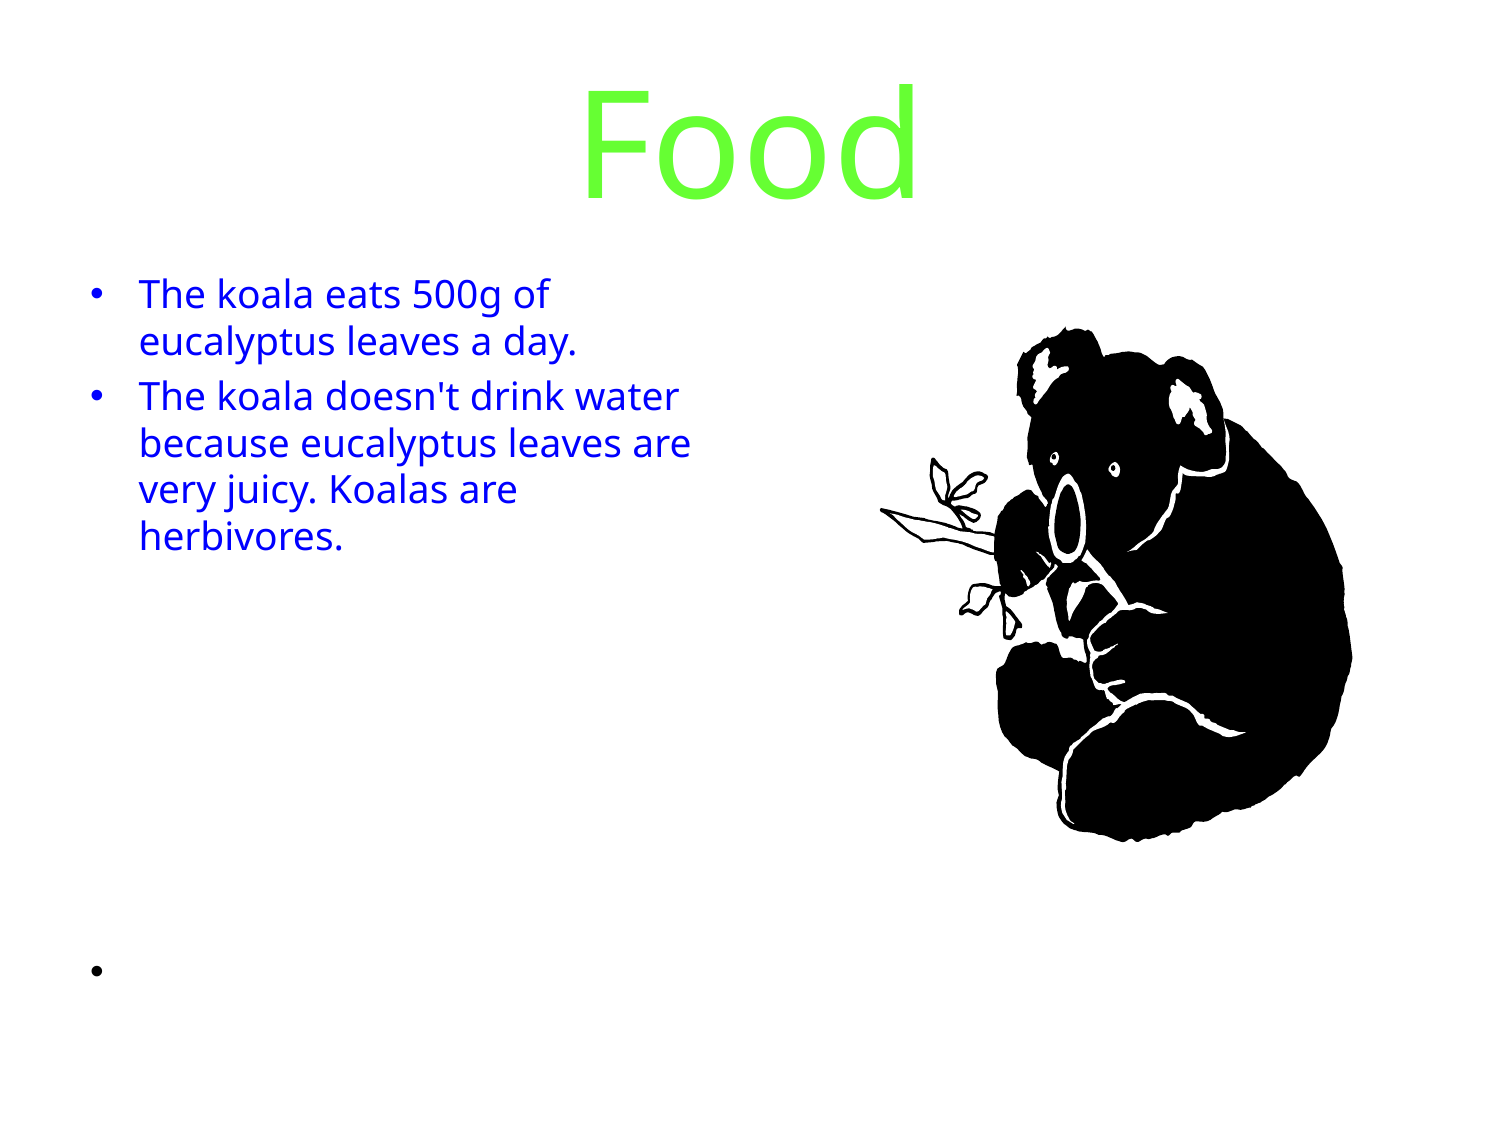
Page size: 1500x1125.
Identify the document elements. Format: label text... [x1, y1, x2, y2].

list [879, 325, 1353, 848]
list The koala eats 500g of eucalyptus leaves a day. The koala doesn't drink water because eucalyptus leaves are very juicy. Koalas are herbivores. [75, 262, 738, 1005]
title Food [75, 45, 1425, 233]
